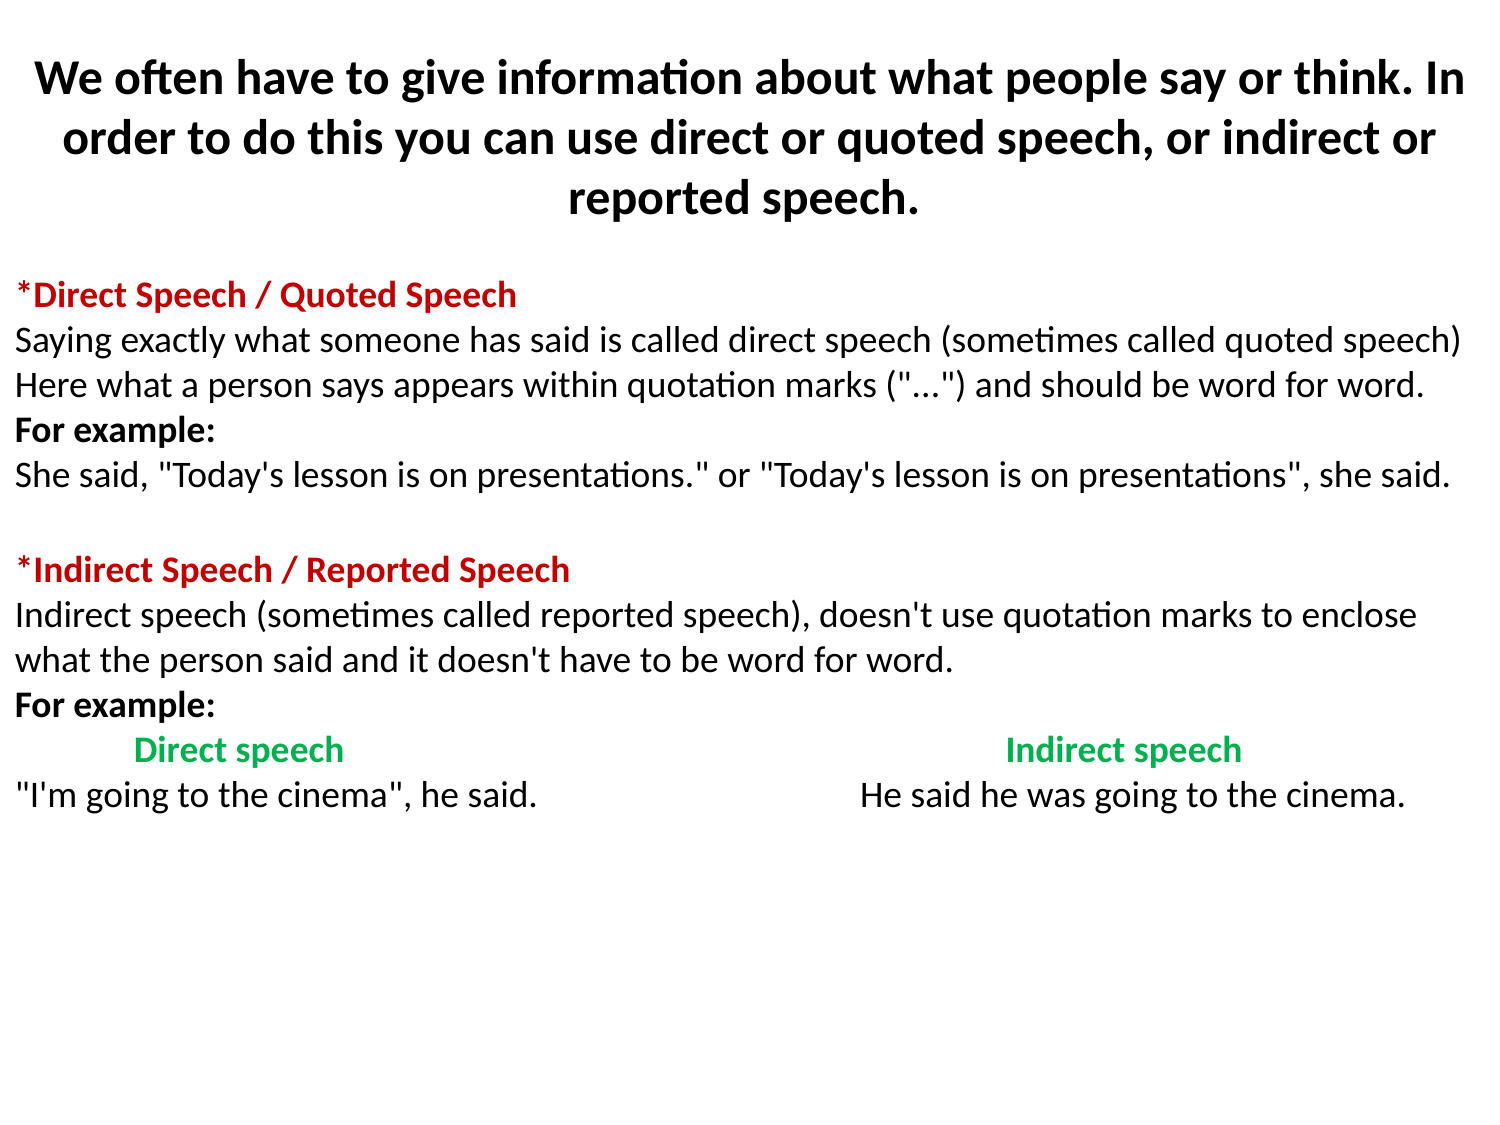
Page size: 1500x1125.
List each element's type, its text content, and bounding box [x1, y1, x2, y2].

text_box *Indirect Speech / Reported Speech Indirect speech (sometimes called reported speech), doesn't use quotation marks to enclose what the person said and it doesn't have to be word for word. For example: Direct speech Indirect speech "I'm going to the cinema", he said. He said he was going to the cinema. [0, 537, 1500, 823]
text_box We often have to give information about what people say or think. In order to do this you can use direct or quoted speech, or indirect or reported speech. *Direct Speech / Quoted Speech Saying exactly what someone has said is called direct speech (sometimes called quoted speech) Here what a person says appears within quotation marks ("...") and should be word for word. For example: She said, "Today's lesson is on presentations." or "Today's lesson is on presentations", she said. [0, 37, 1500, 503]
